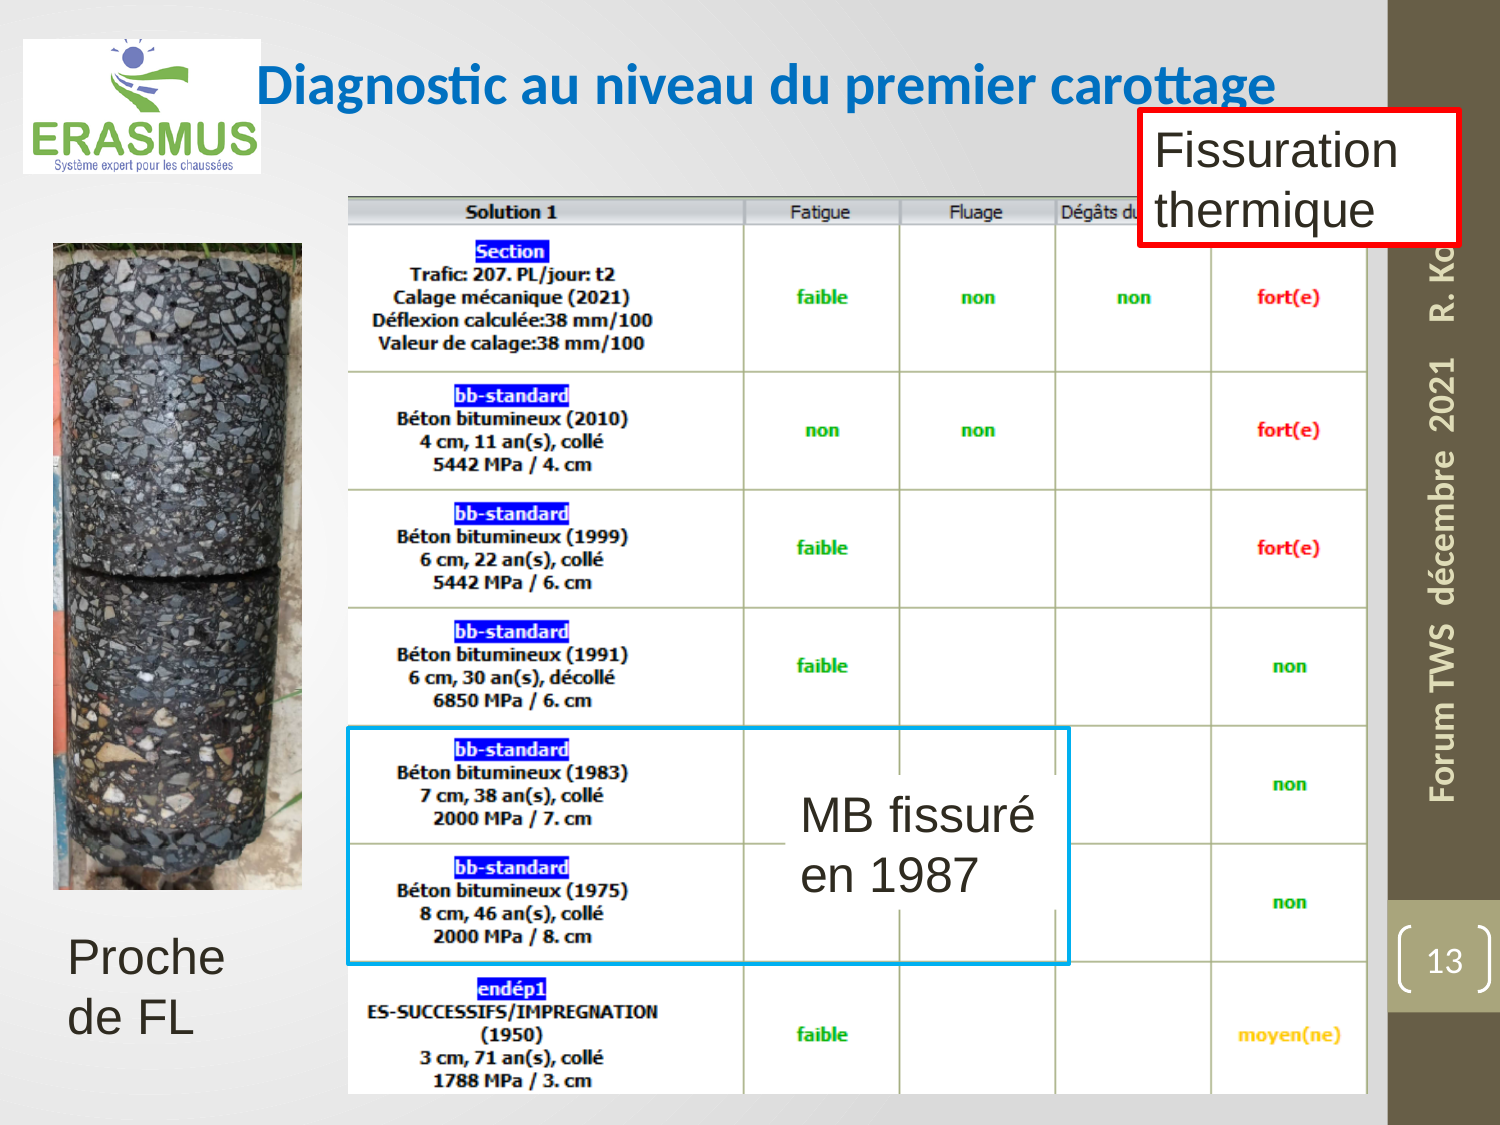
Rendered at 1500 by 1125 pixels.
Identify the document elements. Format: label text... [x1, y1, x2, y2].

text_box Fissuration thermique [1139, 110, 1459, 245]
slide_number 13 [1397, 924, 1492, 994]
footer Forum TWS décembre 2021 R. Kobisch [1408, 78, 1469, 889]
picture [23, 38, 262, 175]
text_box Proche de FL [53, 916, 266, 1052]
text_box Diagnostic au niveau du premier carottage [272, 39, 1400, 125]
picture [351, 731, 1066, 961]
picture [52, 243, 302, 891]
picture [347, 195, 1368, 1095]
